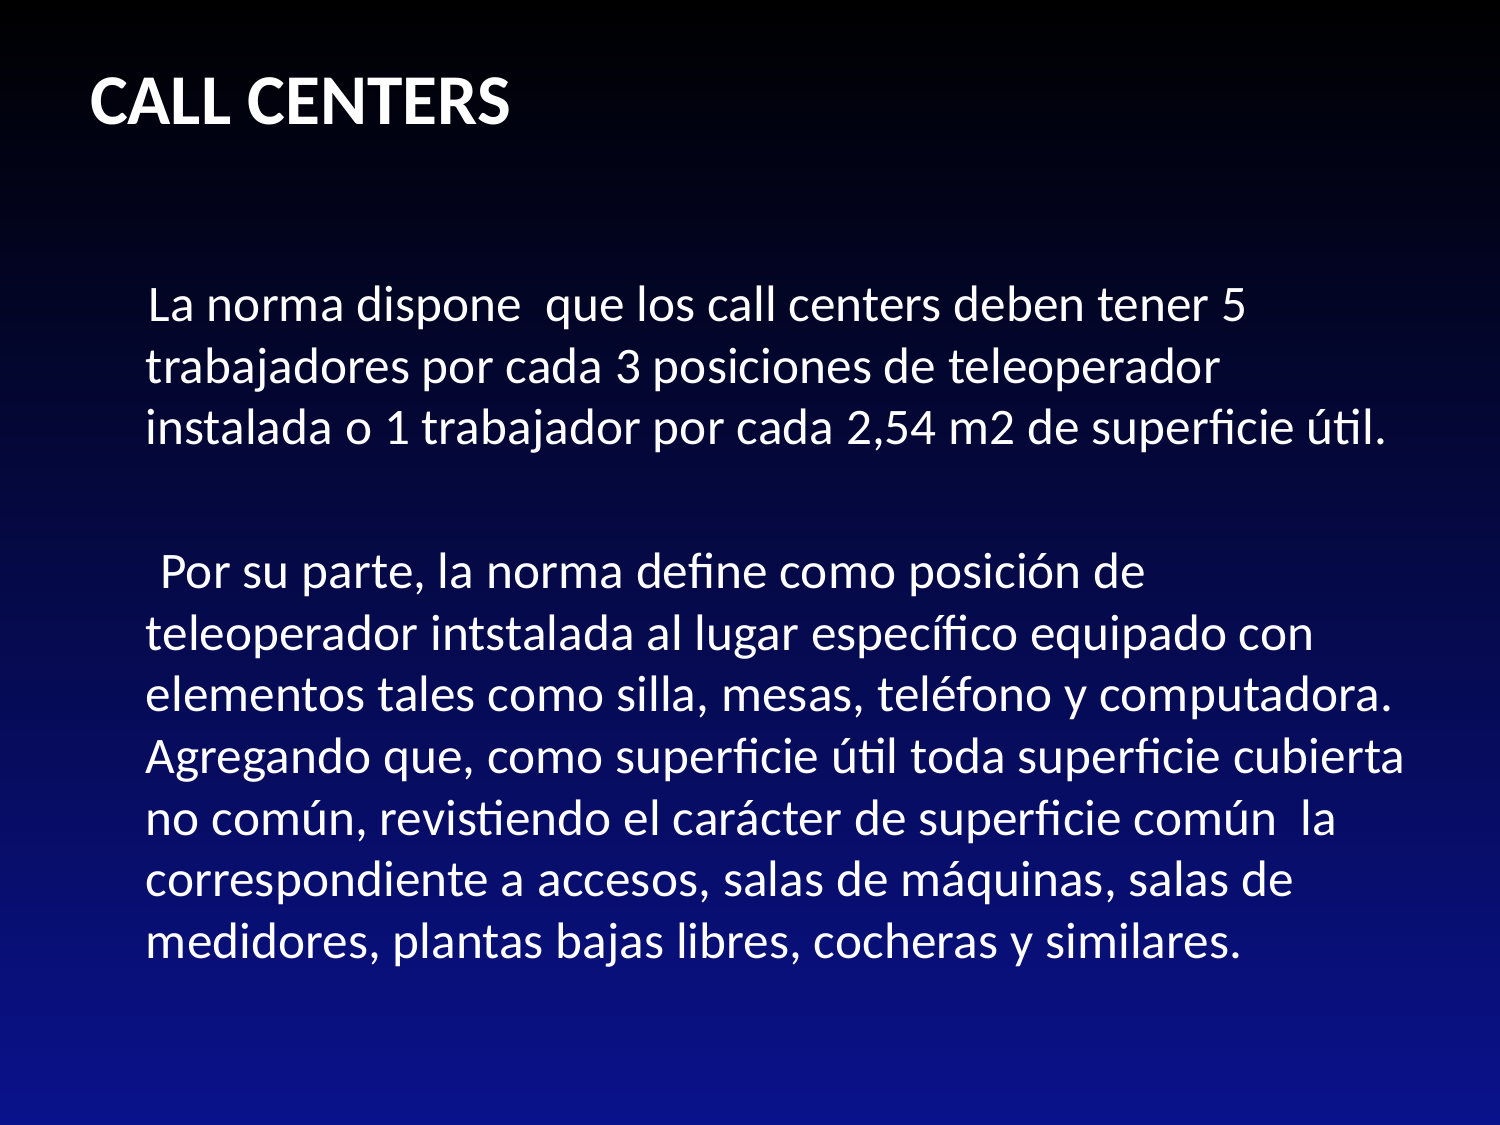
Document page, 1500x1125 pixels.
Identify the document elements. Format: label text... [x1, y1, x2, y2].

list La norma dispone que los call centers deben tener 5 trabajadores por cada 3 posiciones de teleoperador instalada o 1 trabajador por cada 2,54 m2 de superficie útil. Por su parte, la norma define como posición de teleoperador intstalada al lugar específico equipado con elementos tales como silla, mesas, teléfono y computadora. Agregando que, como superficie útil toda superficie cubierta no común, revistiendo el carácter de superficie común la correspondiente a accesos, salas de máquinas, salas de medidores, plantas bajas libres, cocheras y similares. [75, 262, 1425, 1005]
title CALL CENTERS [75, 45, 1425, 233]
